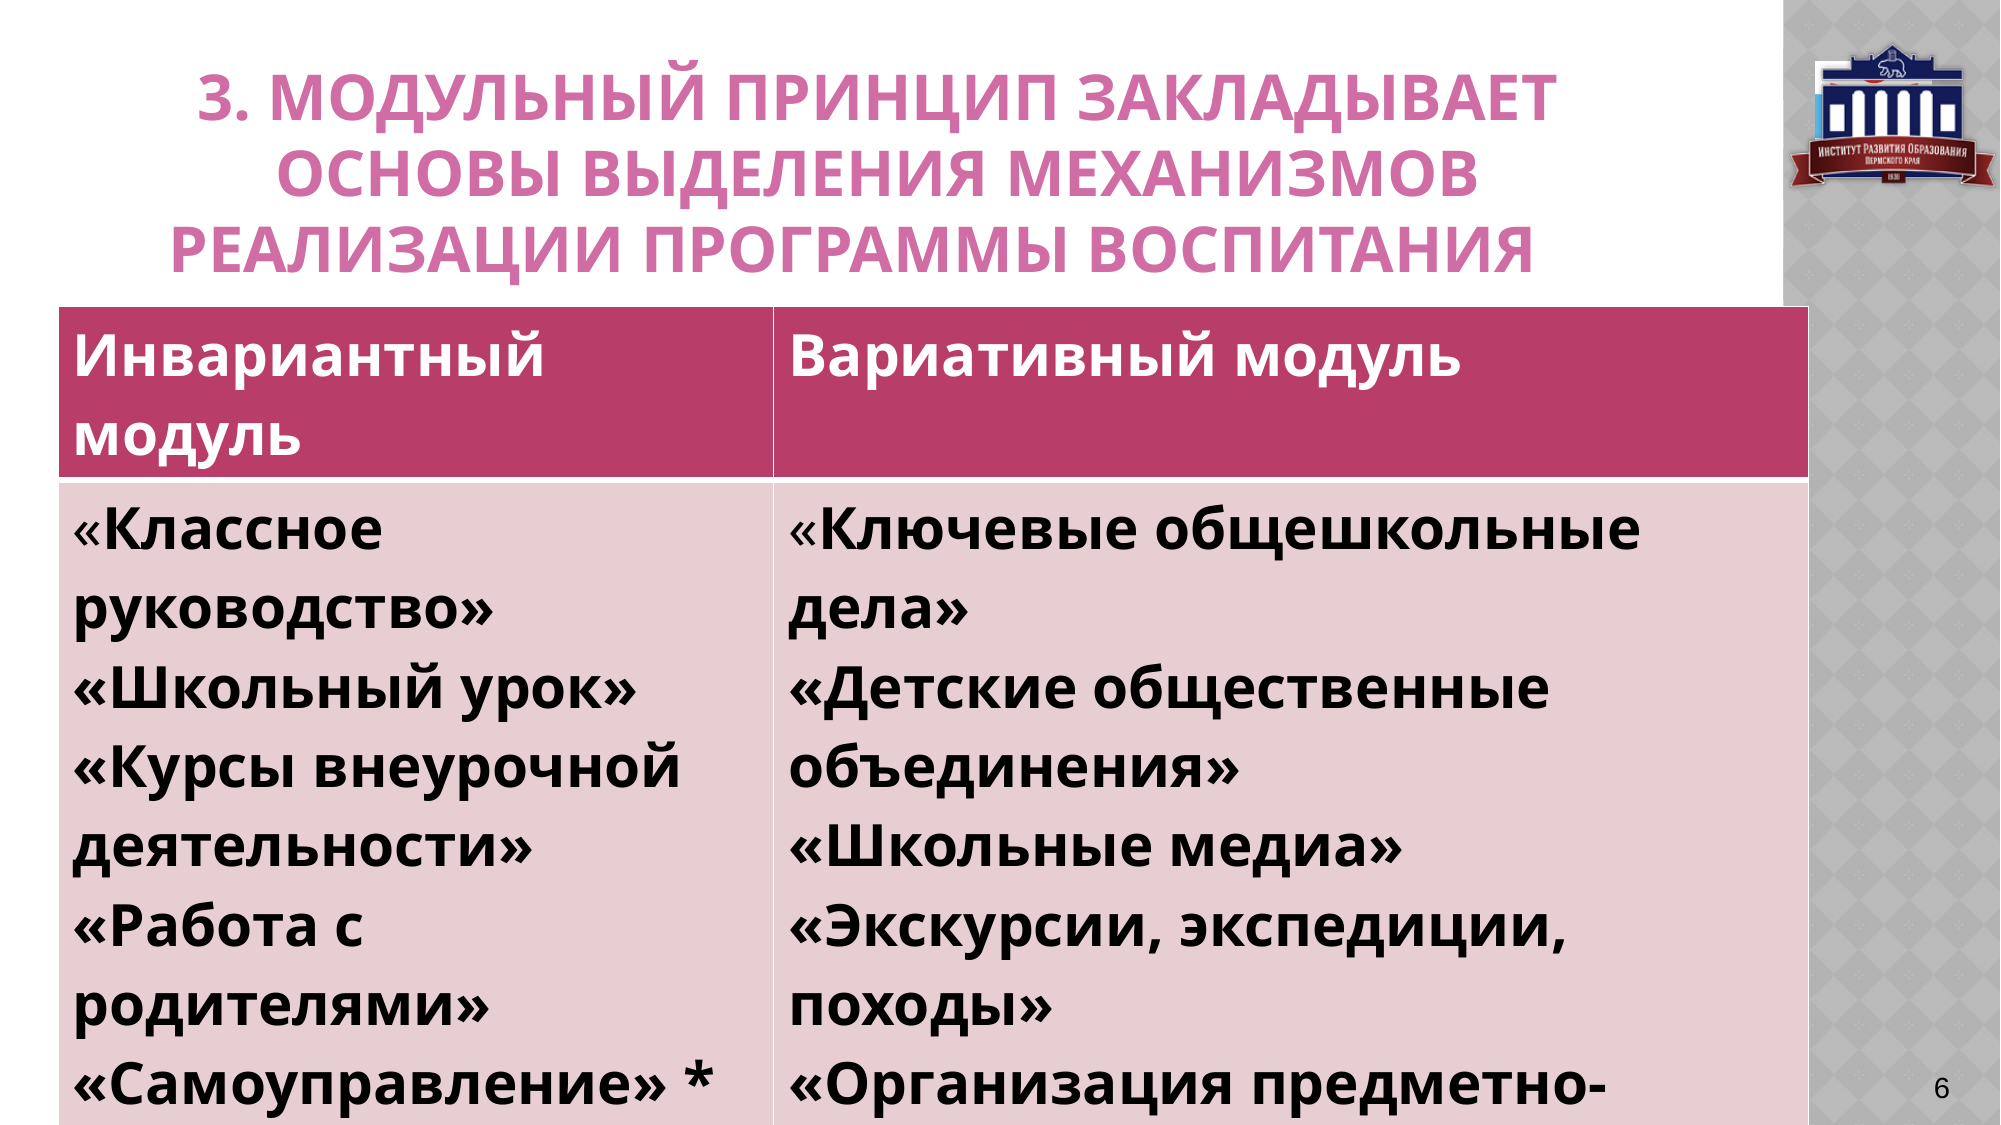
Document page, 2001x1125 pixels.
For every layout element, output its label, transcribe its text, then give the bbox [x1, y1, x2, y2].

table_header Инвариантный модуль [59, 307, 773, 477]
table_cell «Классное руководство» «Школьный урок» «Курсы внеурочной деятельности» «Работа с родителями» «Самоуправление» * «Профориентация»* [59, 483, 773, 1125]
picture [1784, 38, 2000, 194]
title 3. Модульный принцип закладывает основы выделения механизмов реализации программы воспитания [72, 52, 1684, 285]
table_cell «Ключевые общешкольные дела» «Детские общественные объединения» «Школьные медиа» «Экскурсии, экспедиции, походы» «Организация предметно-эстетической среды» «Музейное дело» [774, 483, 1808, 1125]
table_header Вариативный модуль [774, 307, 1808, 477]
